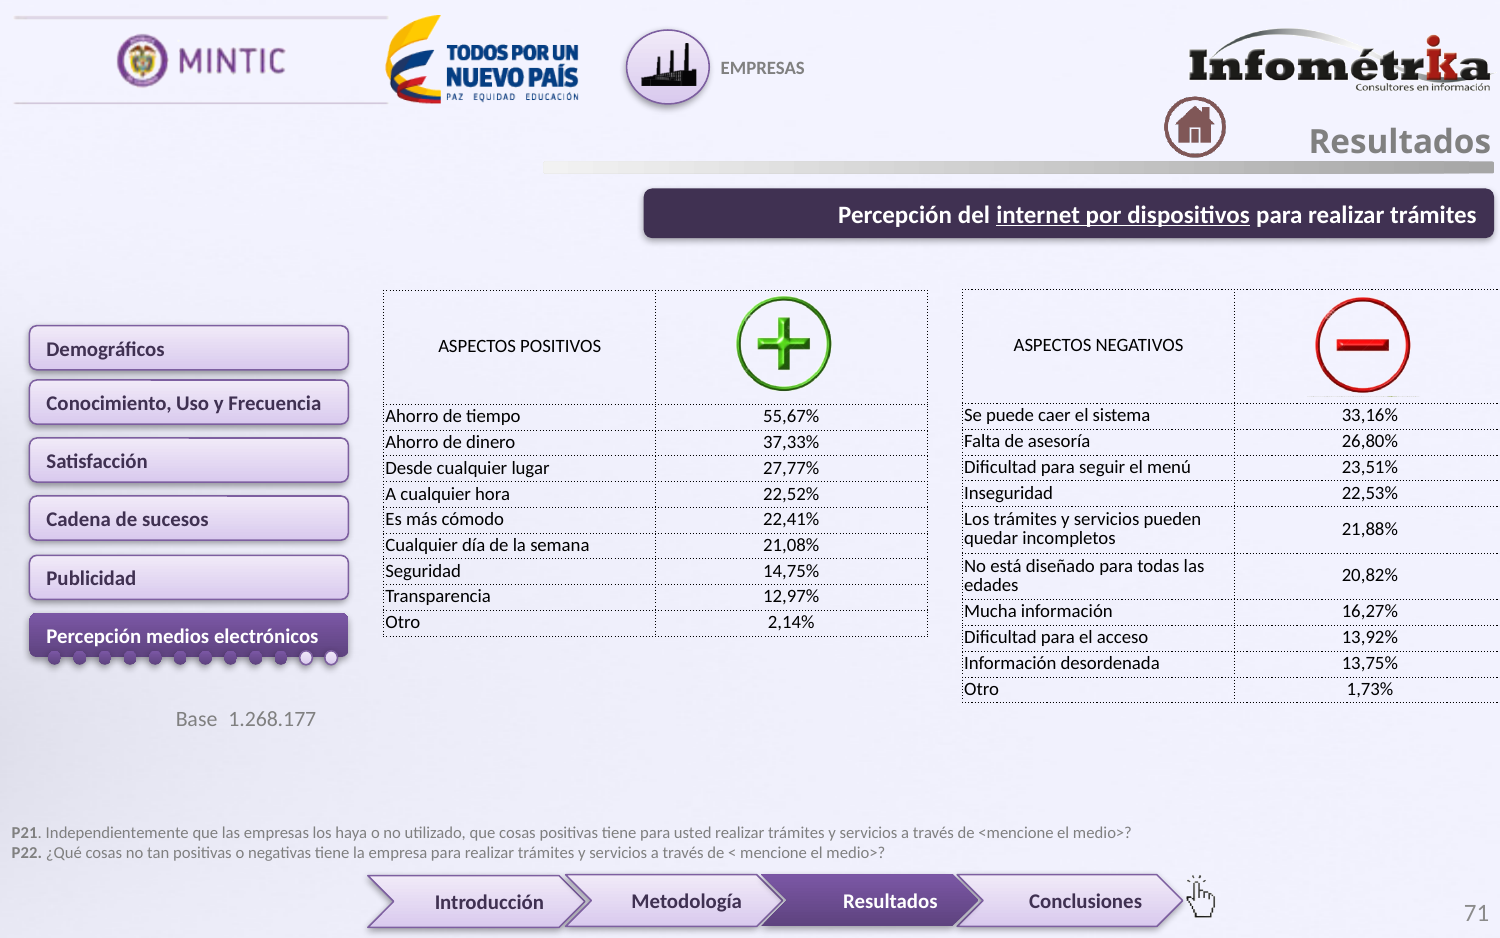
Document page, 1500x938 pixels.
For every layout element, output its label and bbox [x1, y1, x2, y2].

table_cell [963, 404, 1500, 703]
text_box [28, 554, 350, 601]
text_box [29, 612, 349, 666]
picture [1306, 295, 1420, 397]
picture [0, 0, 1500, 938]
slide_number [1154, 886, 1500, 936]
text_box [626, 29, 821, 105]
text_box [28, 495, 350, 541]
table_header [384, 290, 927, 404]
text_box [160, 697, 332, 739]
text_box [0, 814, 1329, 870]
text_box [367, 873, 1218, 928]
text_box [643, 188, 1495, 239]
table_header [963, 289, 1500, 404]
table_cell [384, 404, 927, 636]
text_box [28, 324, 350, 371]
text_box [28, 379, 350, 425]
text_box [28, 437, 350, 483]
text_box [1128, 113, 1500, 168]
